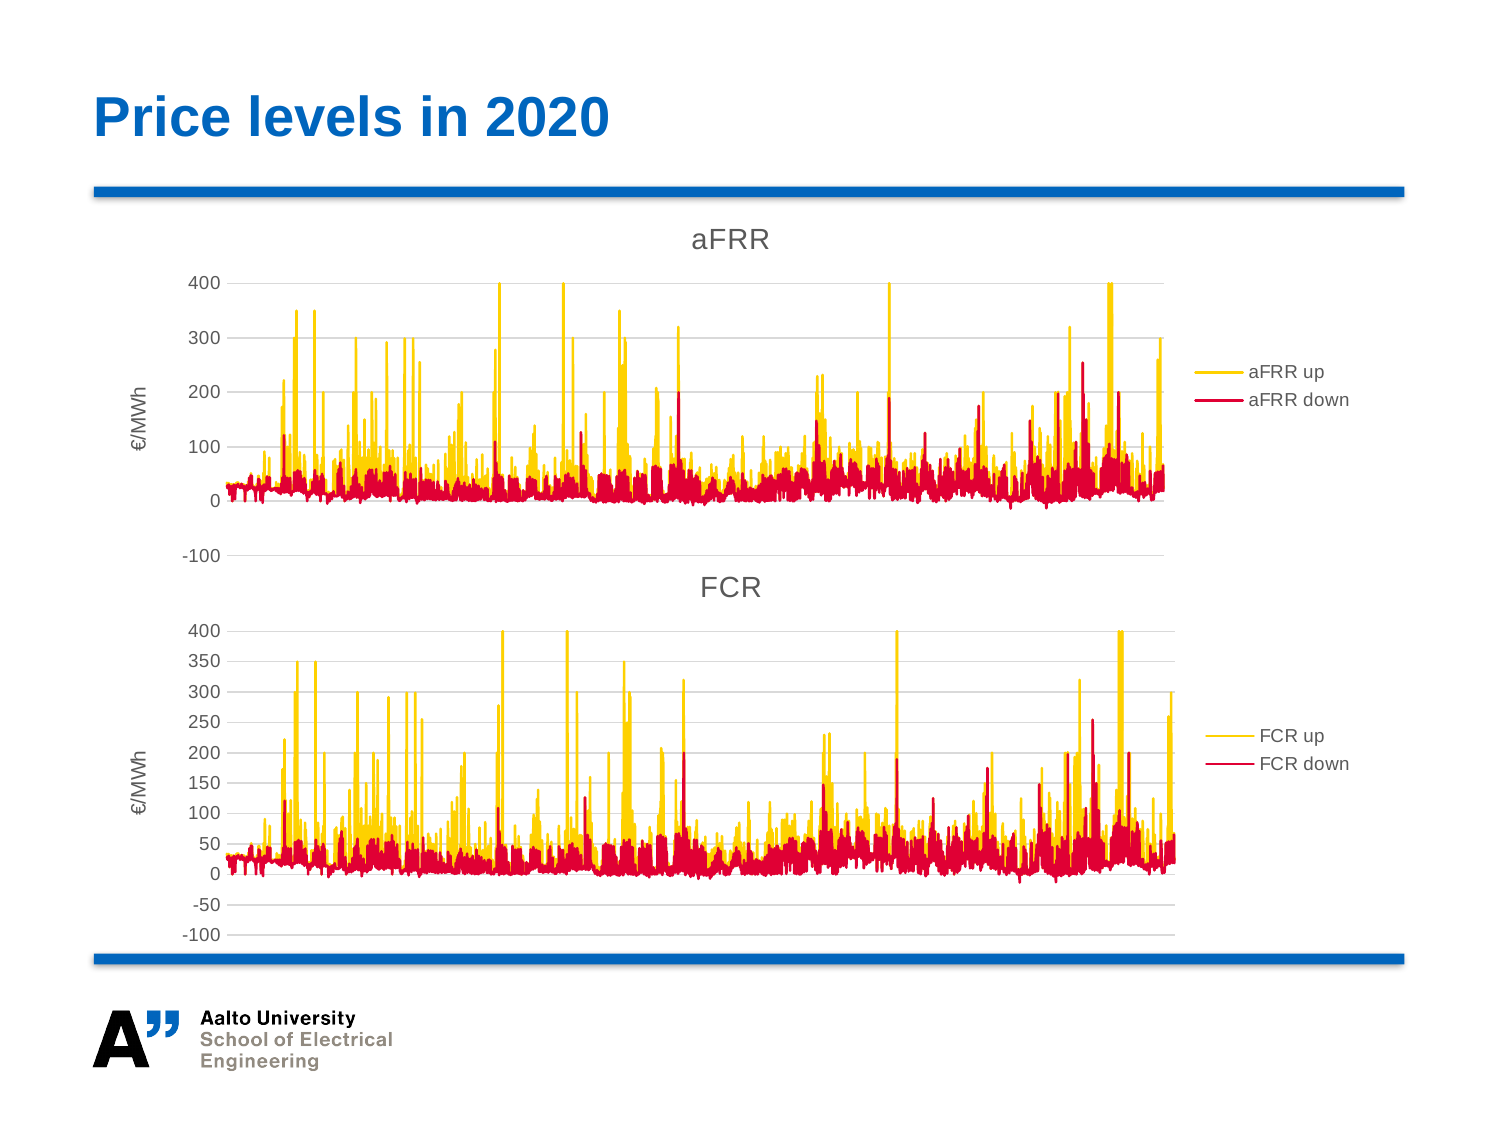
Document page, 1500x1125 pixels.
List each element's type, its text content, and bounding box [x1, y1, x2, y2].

picture [35, 953, 449, 1125]
chart [93, 198, 1370, 955]
title Price levels in 2020 [93, 80, 1369, 198]
